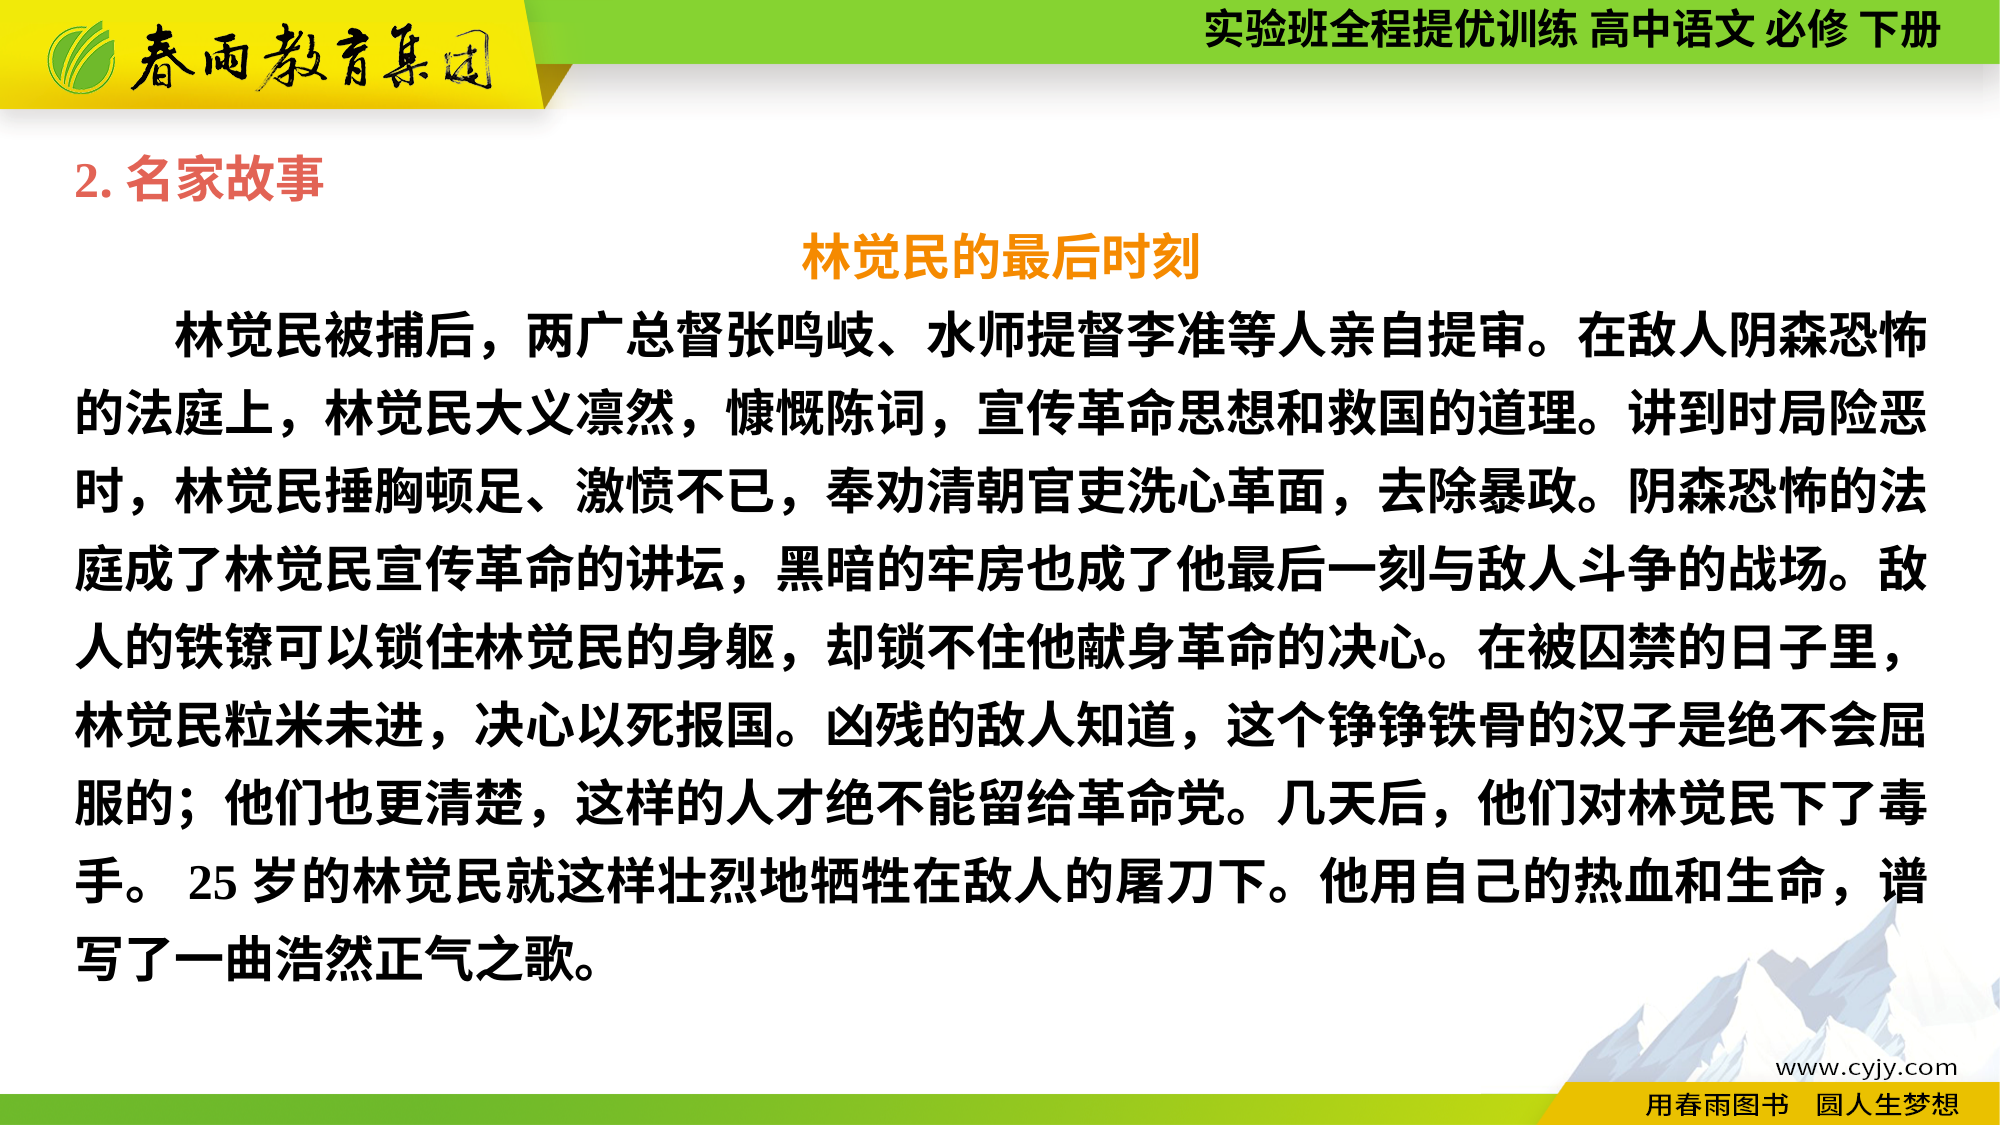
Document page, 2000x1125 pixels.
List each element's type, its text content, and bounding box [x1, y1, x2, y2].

list 2.名家故事 林觉民的最后时刻 林觉民被捕后，两广总督张鸣岐、水师提督李准等人亲自提审。在敌人阴森恐怖的法庭上，林觉民大义凛然，慷慨陈词，宣传革命思想和救国的道理。讲到时局险恶时，林觉民捶胸顿足、激愤不已，奉劝清朝官吏洗心革面，去除暴政。阴森恐怖的法庭成了林觉民宣传革命的讲坛，黑暗的牢房也成了他最后一刻与敌人斗争的战场。敌人的铁镣可以锁住林觉民的身躯，却锁不住他献身革命的决心。在被囚禁的日子里，林觉民粒米未进，决心以死报国。凶残的敌人知道，这个铮铮铁骨的汉子是绝不会屈服的；他们也更清楚，这样的人才绝不能留给革命党。几天后，他们对林觉民下了毒手。25岁的林觉民就这样壮烈地牺牲在敌人的屠刀下。他用自己的热血和生命，谱写了一曲浩然正气之歌。 [59, 122, 1944, 996]
picture [0, 0, 2000, 1125]
